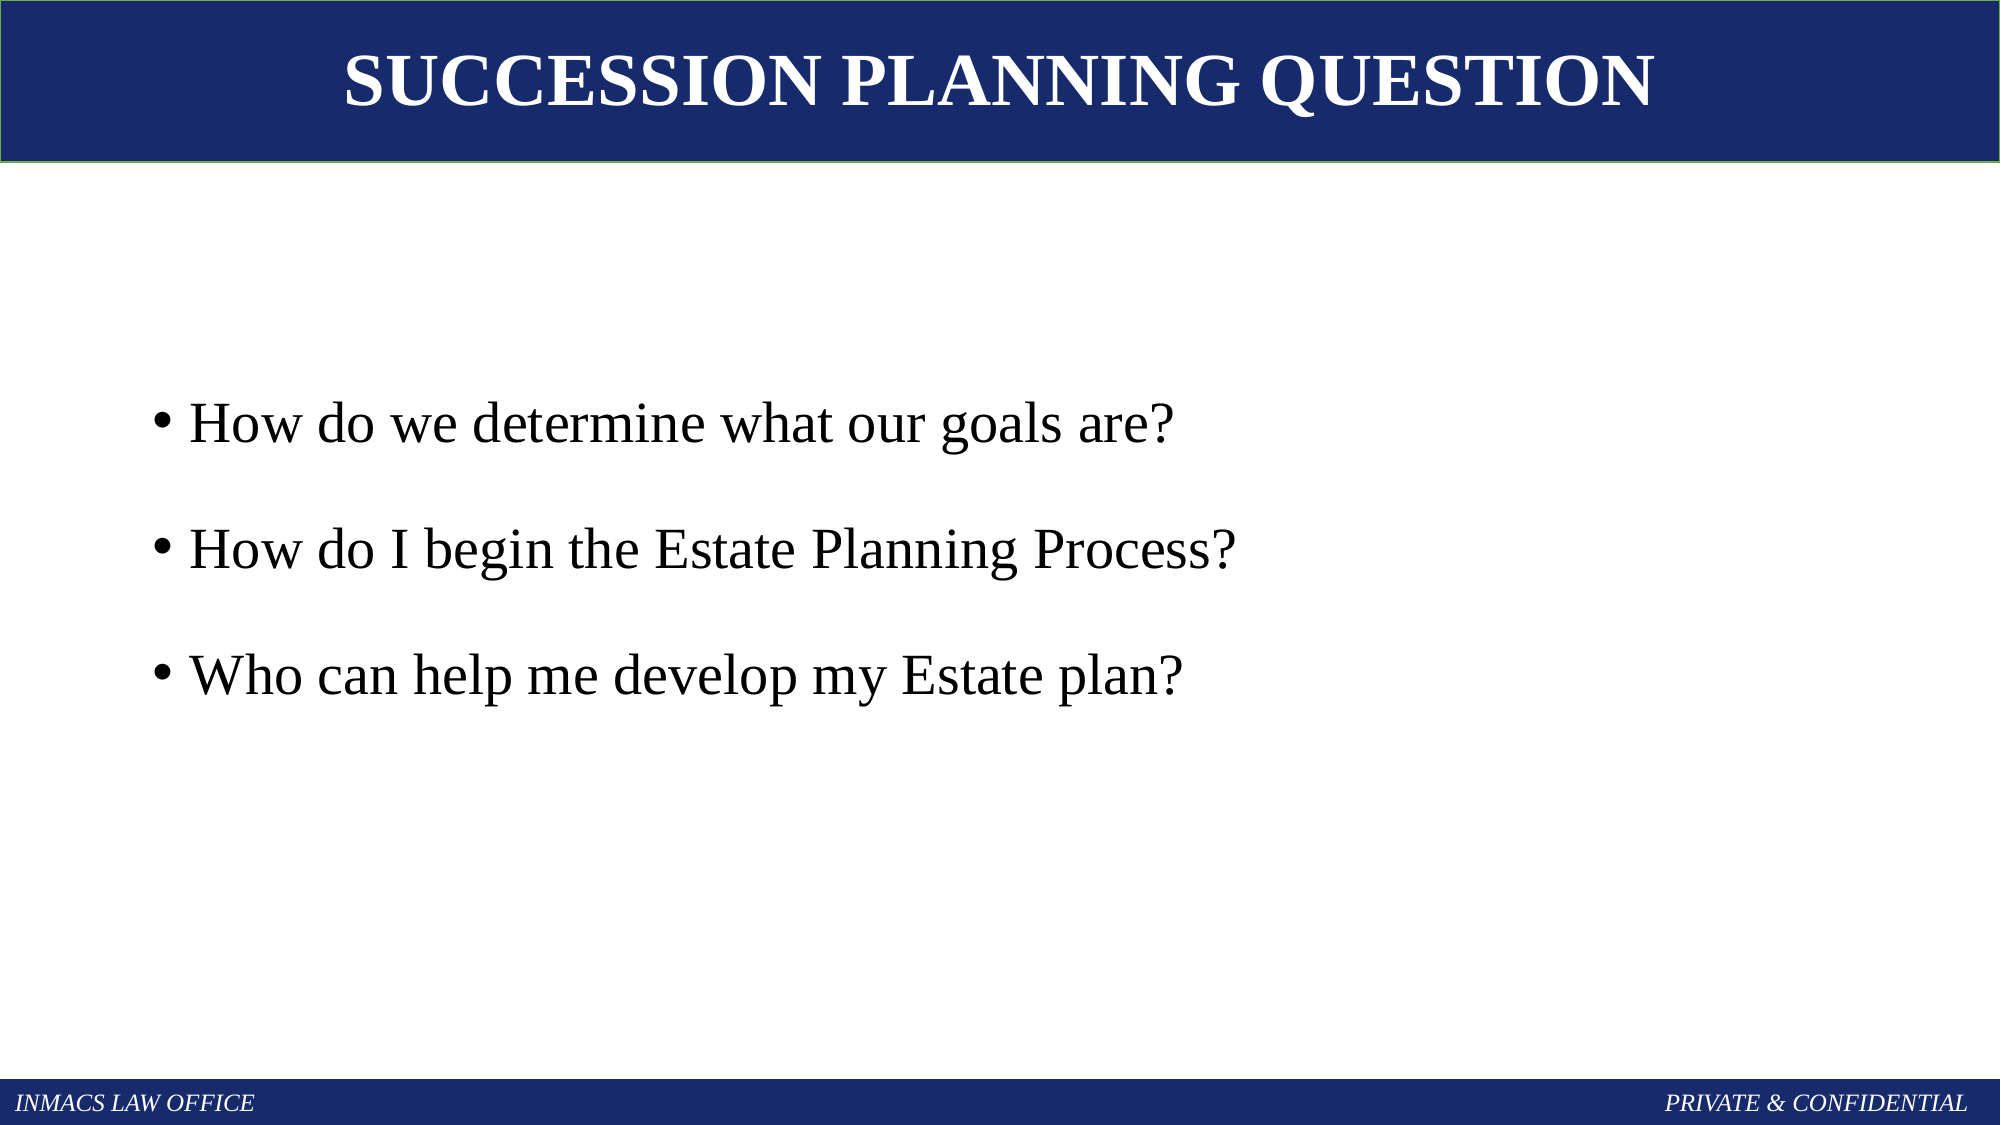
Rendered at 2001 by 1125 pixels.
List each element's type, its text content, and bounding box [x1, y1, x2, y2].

text_box SUCCESSION PLANNING QUESTION [0, 0, 2000, 163]
text_box INMACS LAW OFFICE PRIVATE & CONFIDENTIAL [0, 1079, 2000, 1125]
list How do we determine what our goals are? How do I begin the Estate Planning Process? Who can help me develop my Estate plan? [137, 251, 1863, 965]
